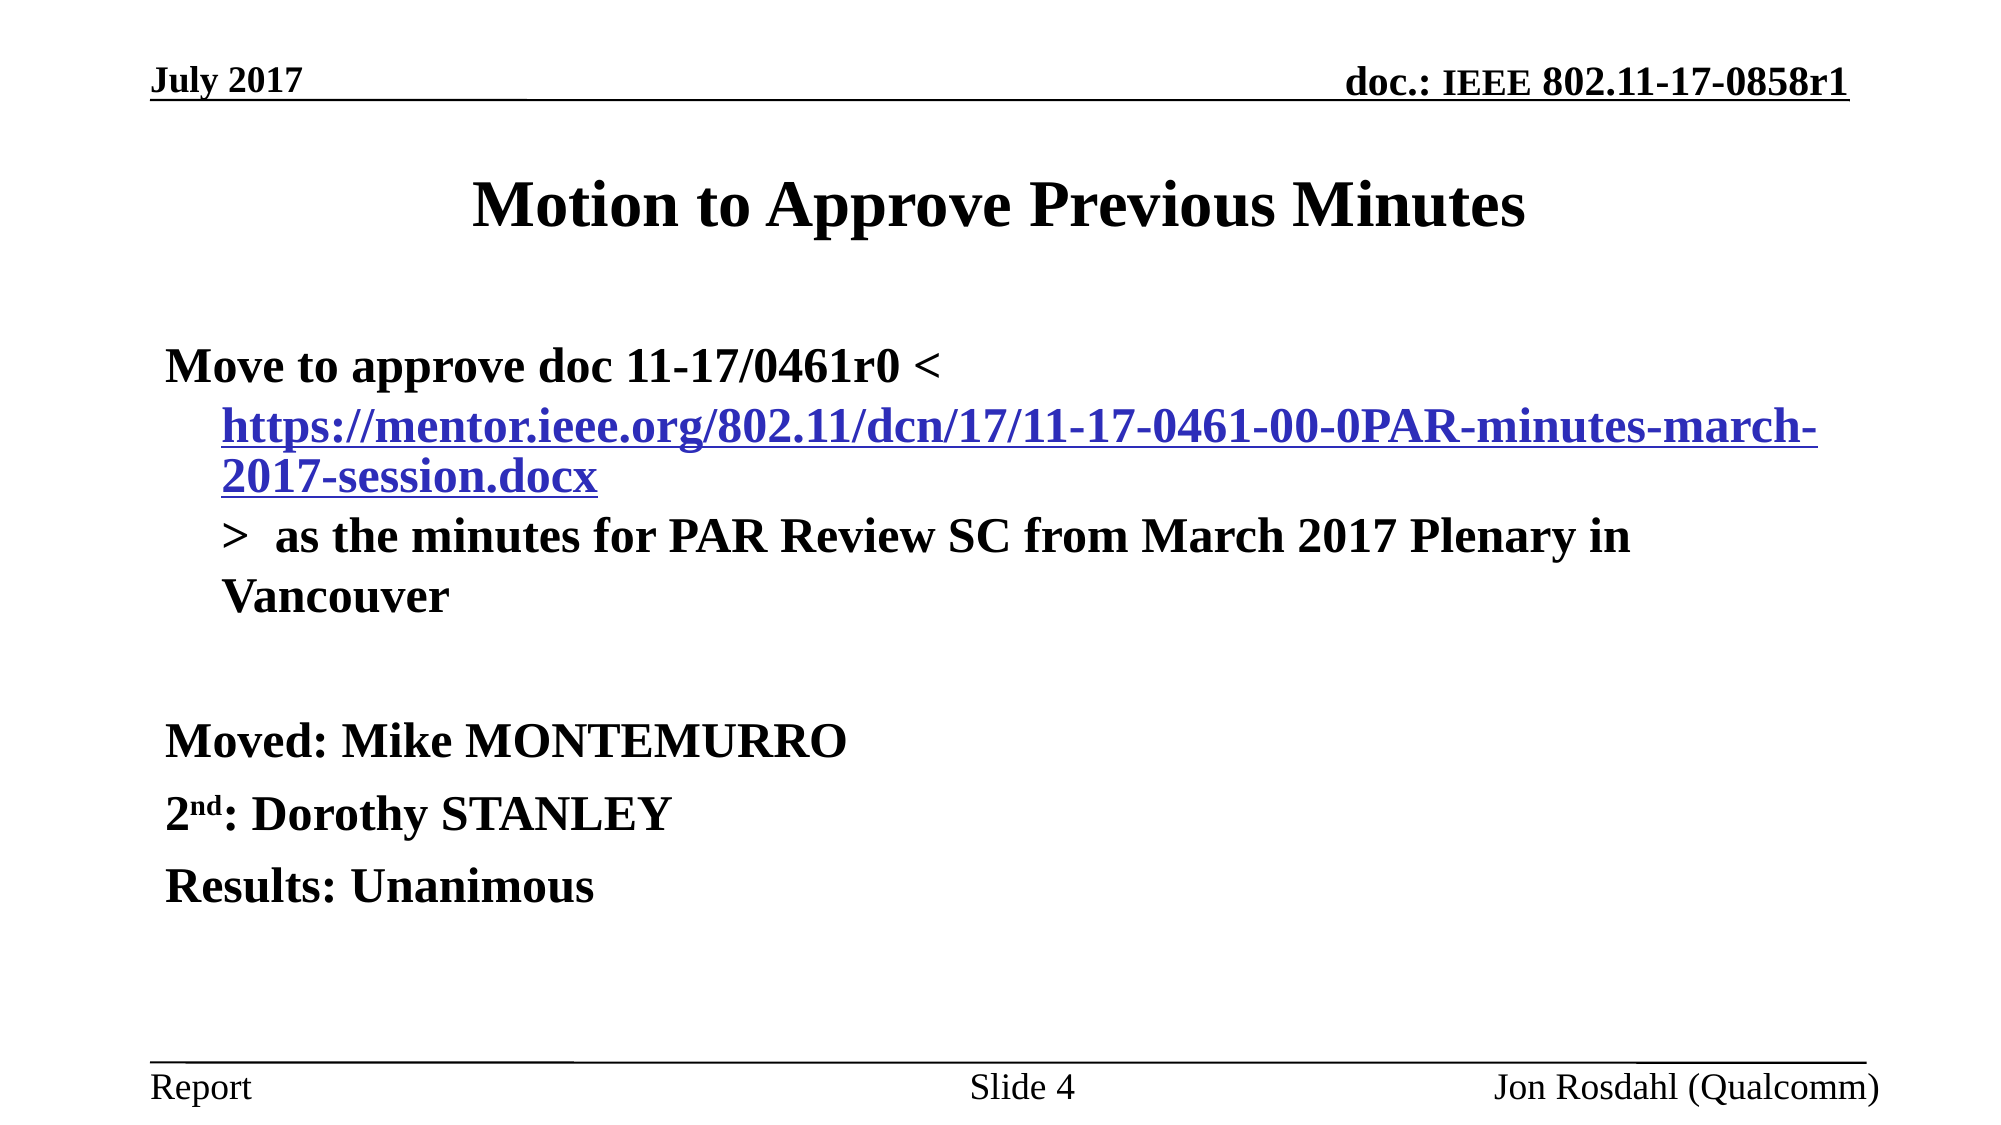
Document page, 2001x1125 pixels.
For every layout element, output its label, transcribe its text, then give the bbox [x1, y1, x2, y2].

footer Jon Rosdahl (Qualcomm) [1436, 1061, 1881, 1108]
slide_number Slide 4 [950, 1061, 1095, 1125]
title Motion to Approve Previous Minutes [149, 112, 1850, 288]
list Move to approve doc 11-17/0461r0 <https://mentor.ieee.org/802.11/dcn/17/11-17-0461-00-0PAR-minutes-march-2017-session.docx> as the minutes for PAR Review SC from March 2017 Plenary in Vancouver Moved: Mike MONTEMURRO 2nd: Dorothy STANLEY Results: Unanimous [149, 324, 1850, 1000]
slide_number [149, 49, 431, 100]
